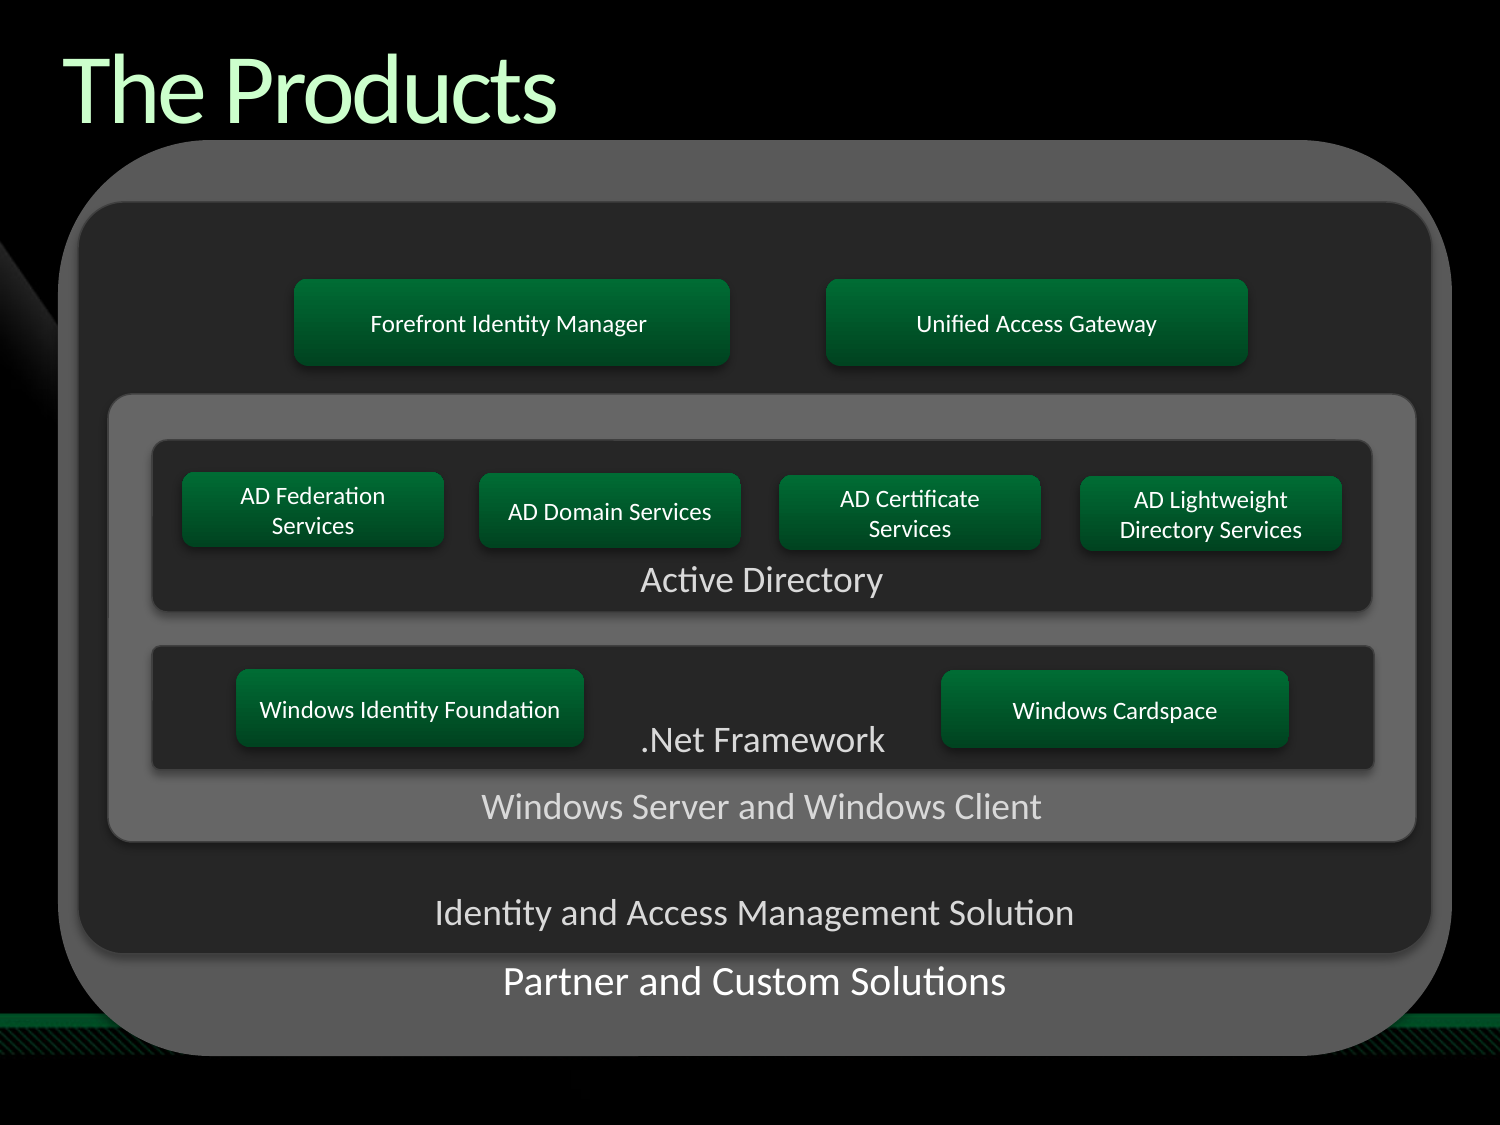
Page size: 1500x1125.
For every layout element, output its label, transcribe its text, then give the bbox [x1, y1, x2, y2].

text_box .Net Framework [151, 645, 1375, 771]
picture [0, 0, 1500, 1125]
text_box Windows Cardspace [941, 670, 1289, 749]
text_box AD Federation Services [182, 471, 444, 548]
text_box Windows Server and Windows Client [107, 393, 1417, 843]
title The Products [62, 37, 1438, 147]
text_box AD Lightweight Directory Services [1080, 475, 1342, 552]
text_box AD Domain Services [479, 472, 741, 549]
text_box AD Certificate Services [779, 474, 1041, 551]
text_box Forefront Identity Manager [293, 278, 730, 367]
text_box Active Directory [151, 439, 1373, 613]
text_box Partner and Custom Solutions [57, 147, 1452, 1057]
text_box Identity and Access Management Solution [77, 201, 1433, 955]
text_box Unified Access Gateway [825, 278, 1248, 367]
text_box Windows Identity Foundation [236, 669, 584, 748]
